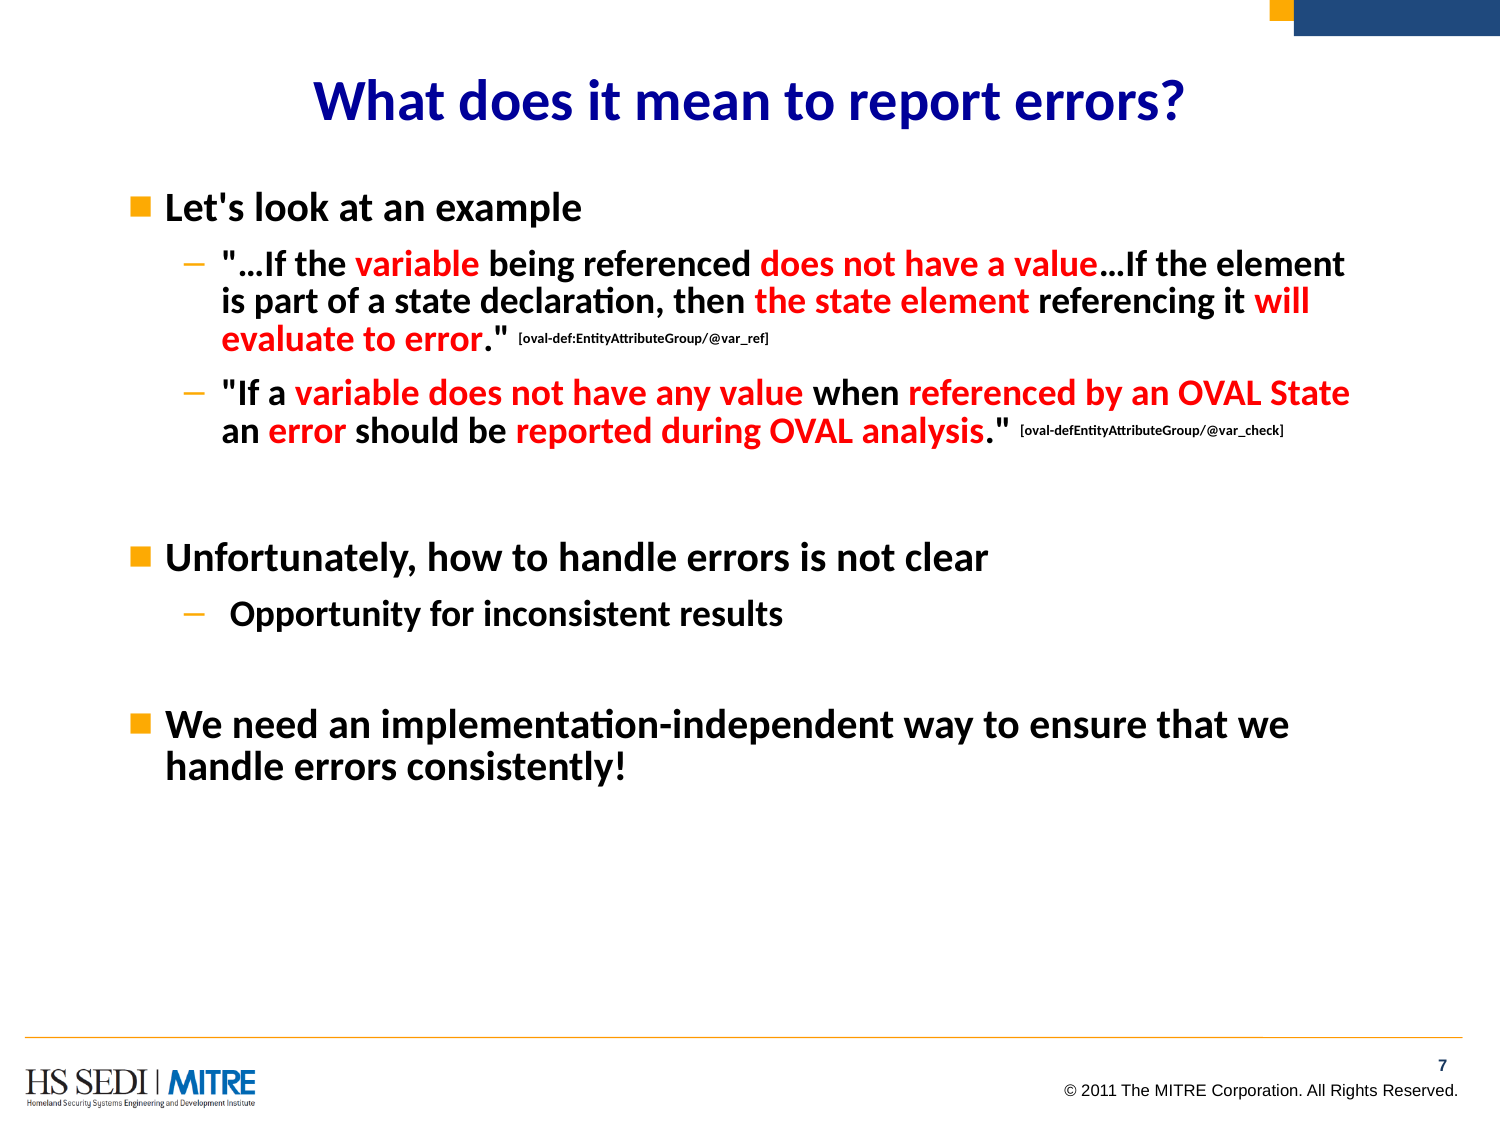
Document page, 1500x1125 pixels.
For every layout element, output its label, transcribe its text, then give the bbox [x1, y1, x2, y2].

picture [20, 1058, 271, 1122]
slide_number 6 [1374, 1049, 1463, 1076]
list Let's look at an example "…If the variable being referenced does not have a value…If the element is part of a state declaration, then the state element referencing it will evaluate to error." [oval-def:EntityAttributeGroup/@var_ref] "If a variable does not have any value when referenced by an OVAL State an error should be reported during OVAL analysis." [oval-defEntityAttributeGroup/@var_check] Unfortunately, how to handle errors is not clear Opportunity for inconsistent results We need an implementation-independent way to ensure that we handle errors consistently! [112, 180, 1387, 1024]
title What does it mean to report errors? [43, 62, 1457, 151]
